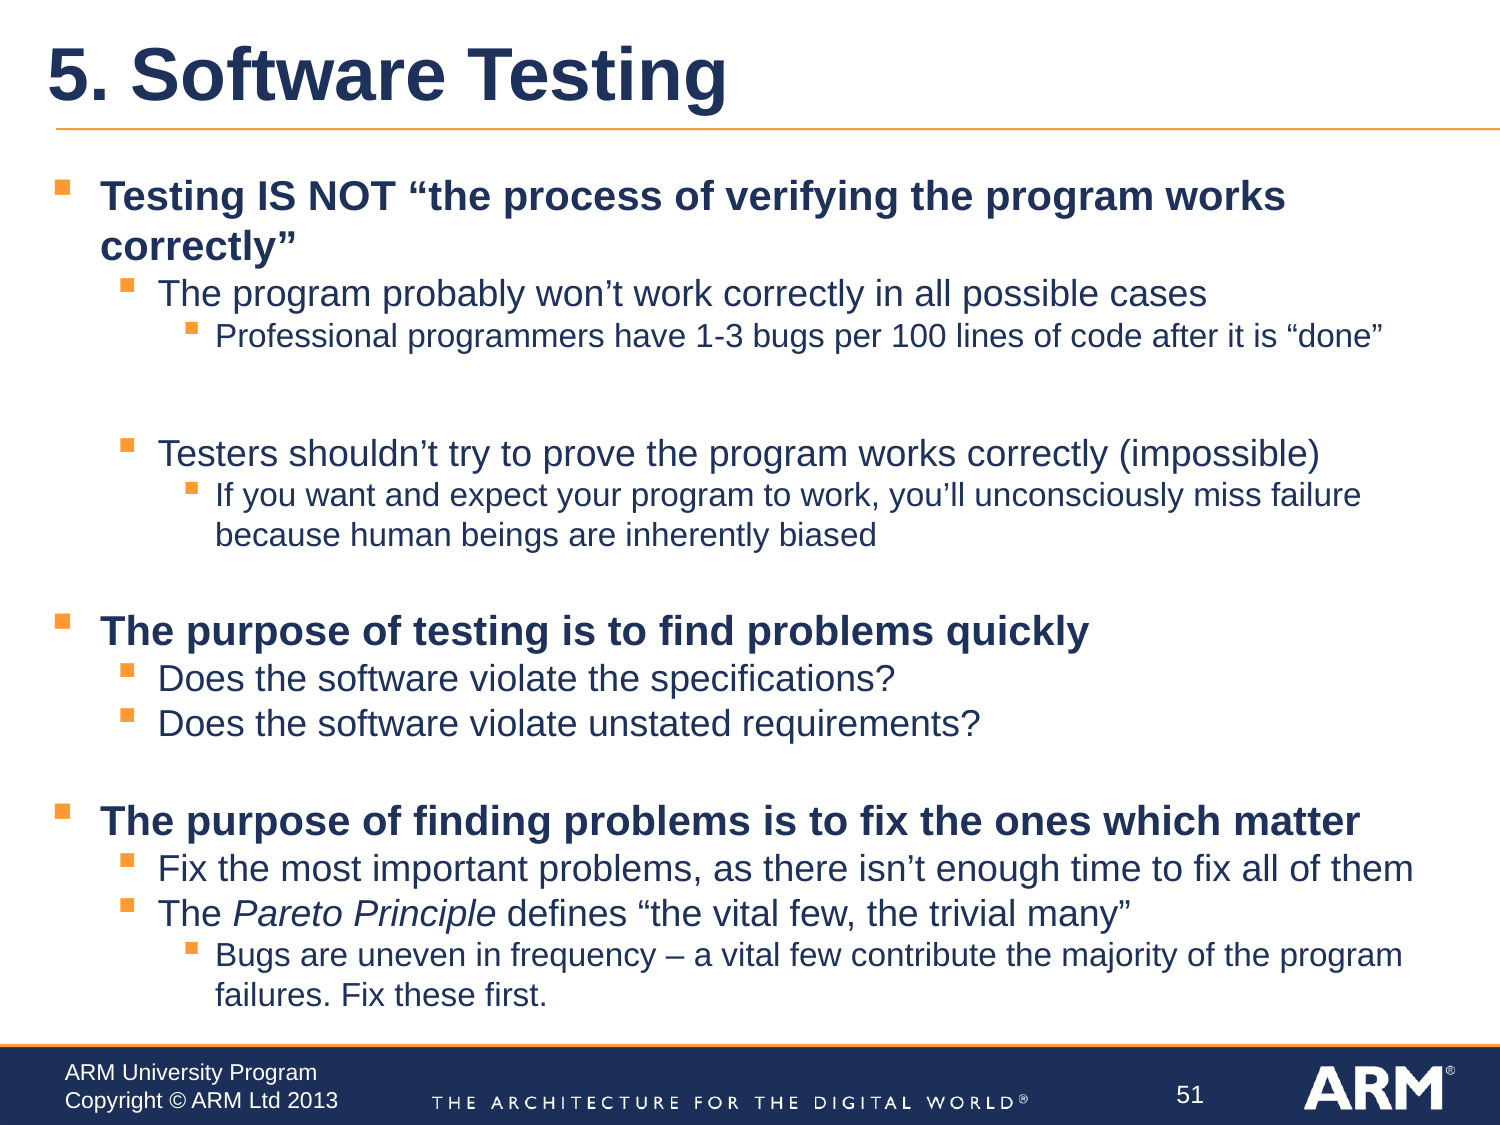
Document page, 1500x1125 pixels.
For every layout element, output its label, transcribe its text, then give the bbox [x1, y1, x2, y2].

picture [0, 1048, 1500, 1125]
title 5. Software Testing [34, 1, 1500, 141]
list Testing IS NOT “the process of verifying the program works correctly” The program probably won’t work correctly in all possible cases Professional programmers have 1-3 bugs per 100 lines of code after it is “done” Testers shouldn’t try to prove the program works correctly (impossible) If you want and expect your program to work, you’ll unconsciously miss failure because human beings are inherently biased The purpose of testing is to find problems quickly Does the software violate the specifications? Does the software violate unstated requirements? The purpose of finding problems is to fix the ones which matter Fix the most important problems, as there isn’t enough time to fix all of them The Pareto Principle defines “the vital few, the trivial many” Bugs are uneven in frequency – a vital few contribute the majority of the program failures. Fix these first. [37, 162, 1488, 1101]
picture [84, 1101, 91, 1107]
picture [302, 1101, 309, 1107]
